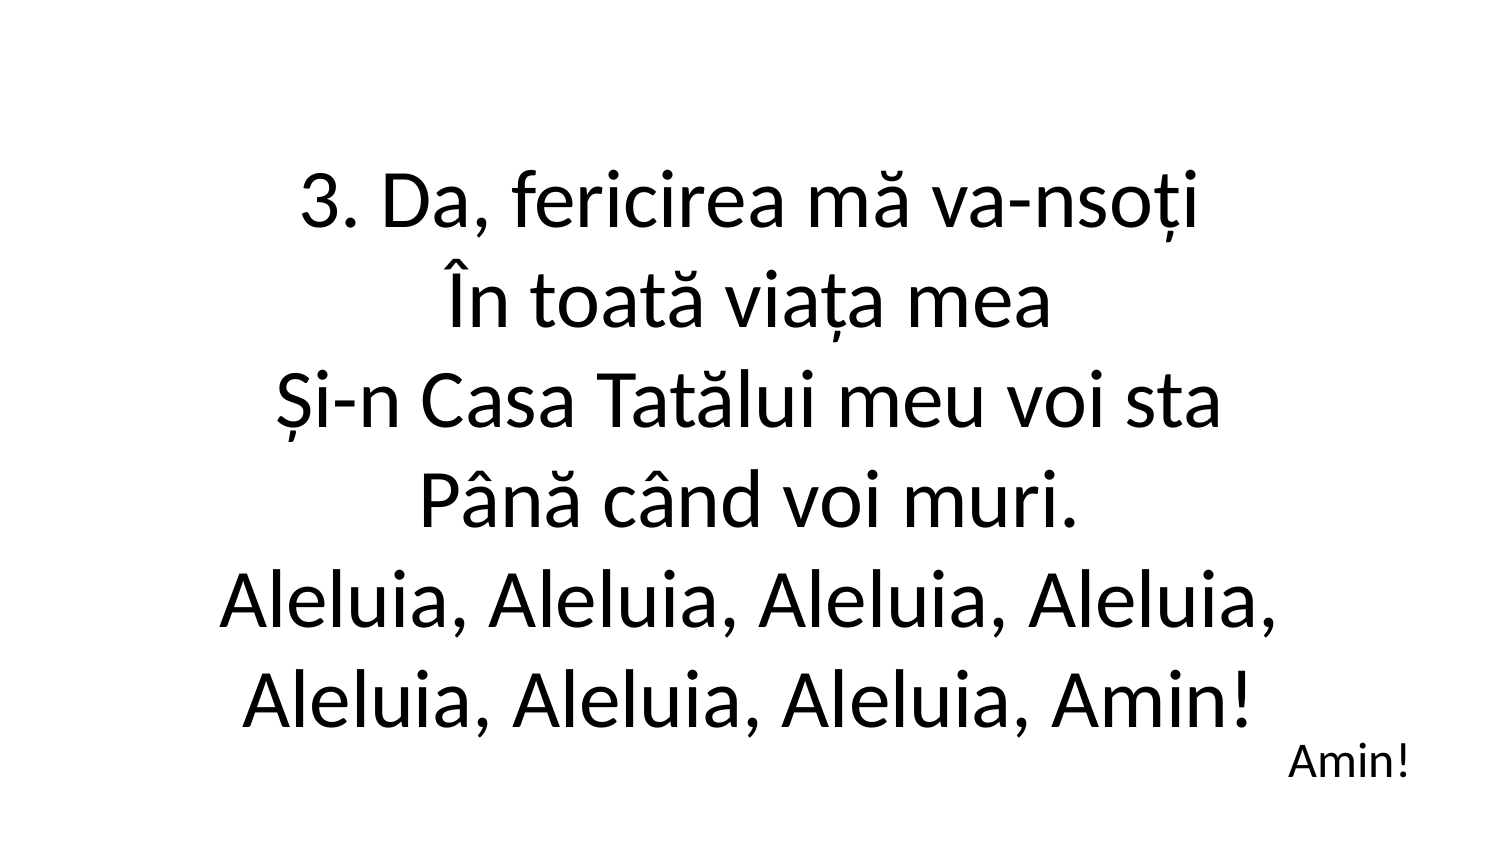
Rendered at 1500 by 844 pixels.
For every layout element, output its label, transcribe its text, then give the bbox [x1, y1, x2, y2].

text_box 3. Da, fericirea mă va-nsoți În toată viața mea Și-n Casa Tatălui meu voi sta Până când voi muri. Aleluia, Aleluia, Aleluia, Aleluia, Aleluia, Aleluia, Aleluia, Amin! [204, 92, 1296, 752]
text_box Amin! [1273, 674, 1427, 795]
